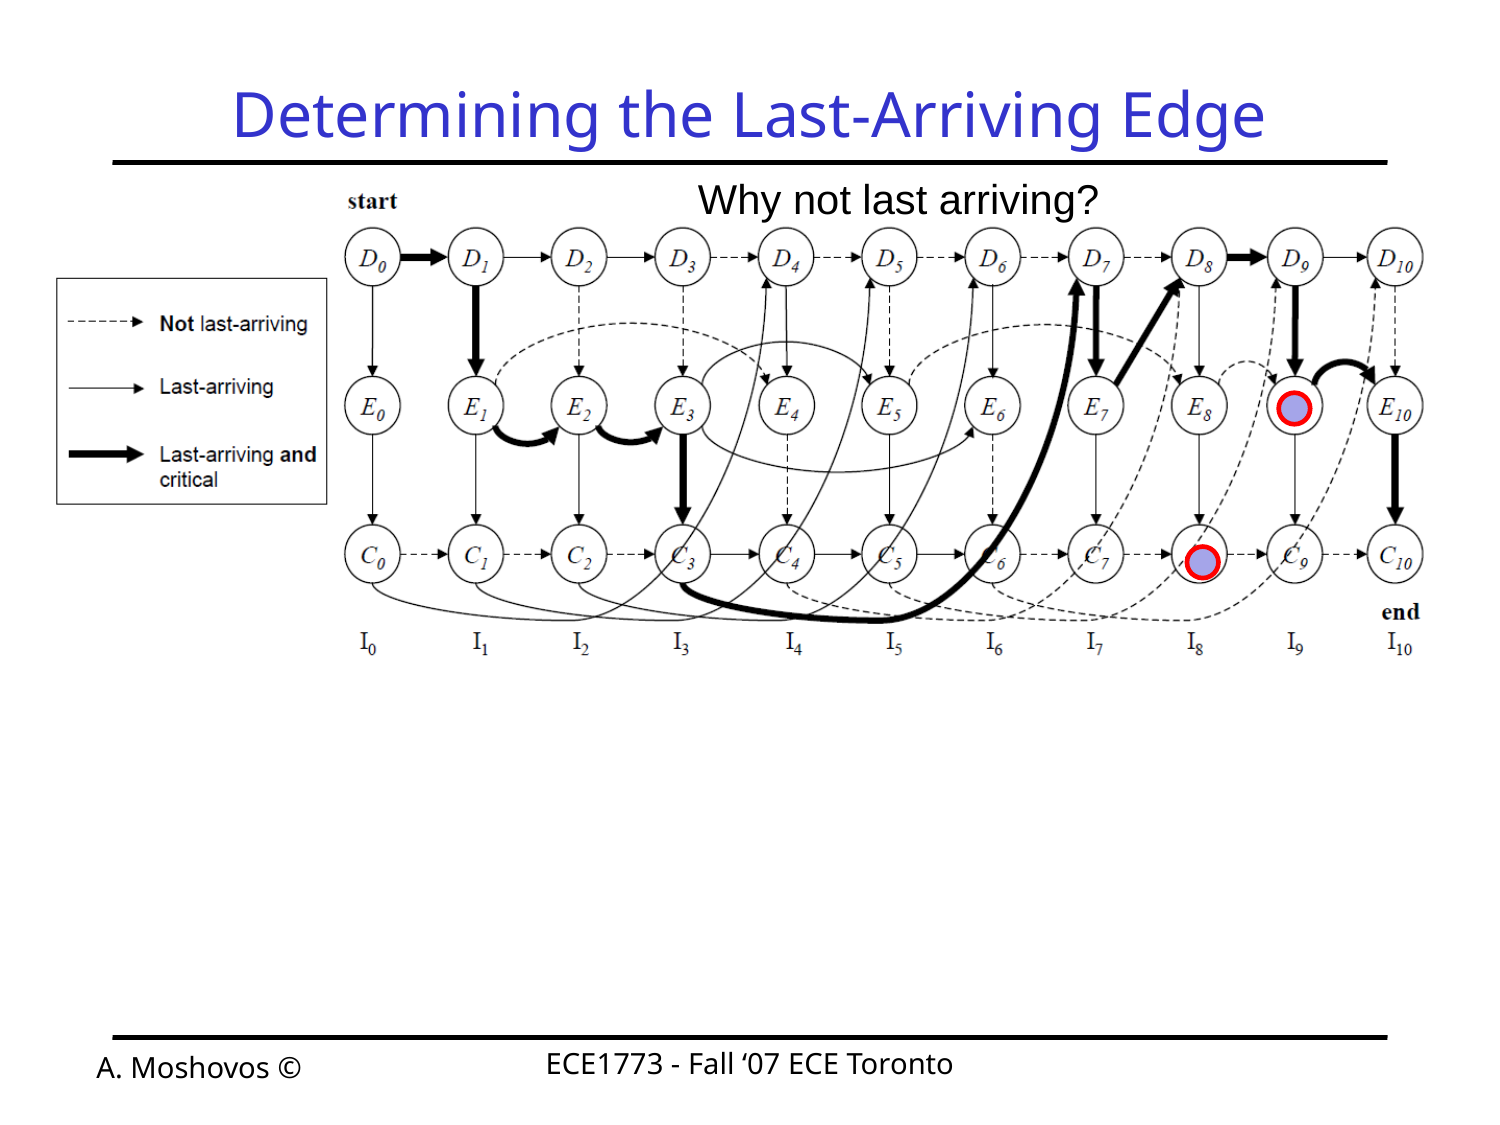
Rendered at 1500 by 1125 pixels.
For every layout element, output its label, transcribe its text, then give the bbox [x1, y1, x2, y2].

text_box Why not last arriving? [683, 165, 1115, 189]
footer ECE1773 - Fall ‘07 ECE Toronto [487, 1037, 1013, 1101]
slide_number A. Moshovos © [81, 1041, 395, 1105]
picture [23, 190, 1456, 673]
title Determining the Last-Arriving Edge [112, 62, 1388, 163]
